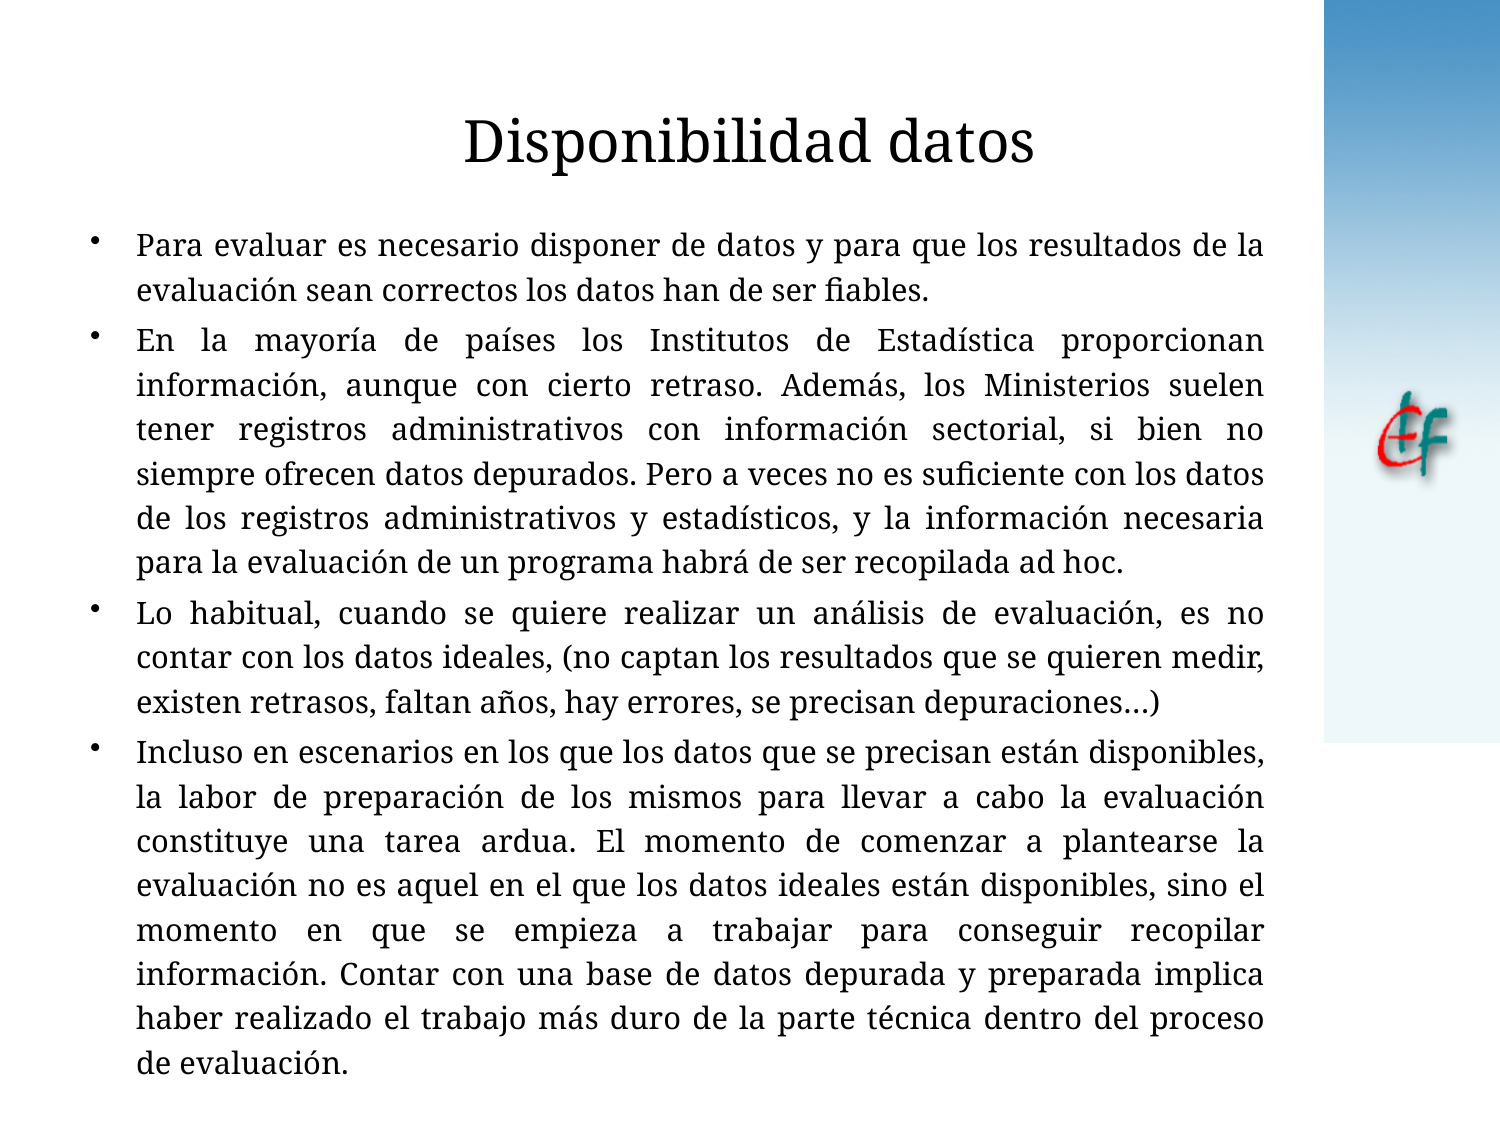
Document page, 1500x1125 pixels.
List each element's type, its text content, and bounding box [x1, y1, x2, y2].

title Disponibilidad datos [74, 44, 1318, 233]
list Para evaluar es necesario disponer de datos y para que los resultados de la evaluación sean correctos los datos han de ser fiables. En la mayoría de países los Institutos de Estadística proporcionan información, aunque con cierto retraso. Además, los Ministerios suelen tener registros administrativos con información sectorial, si bien no siempre ofrecen datos depurados. Pero a veces no es suficiente con los datos de los registros administrativos y estadísticos, y la información necesaria para la evaluación de un programa habrá de ser recopilada ad hoc. Lo habitual, cuando se quiere realizar un análisis de evaluación, es no contar con los datos ideales, (no captan los resultados que se quieren medir, existen retrasos, faltan años, hay errores, se precisan depuraciones…) Incluso en escenarios en los que los datos que se precisan están disponibles, la labor de preparación de los mismos para llevar a cabo la evaluación constituye una tarea ardua. El momento de comenzar a plantearse la evaluación no es aquel en el que los datos ideales están disponibles, sino el momento en que se empieza a trabajar para conseguir recopilar información. Contar con una base de datos depurada y preparada implica haber realizado el trabajo más duro de la parte técnica dentro del proceso de evaluación. [74, 210, 1282, 1102]
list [1323, 0, 1500, 743]
